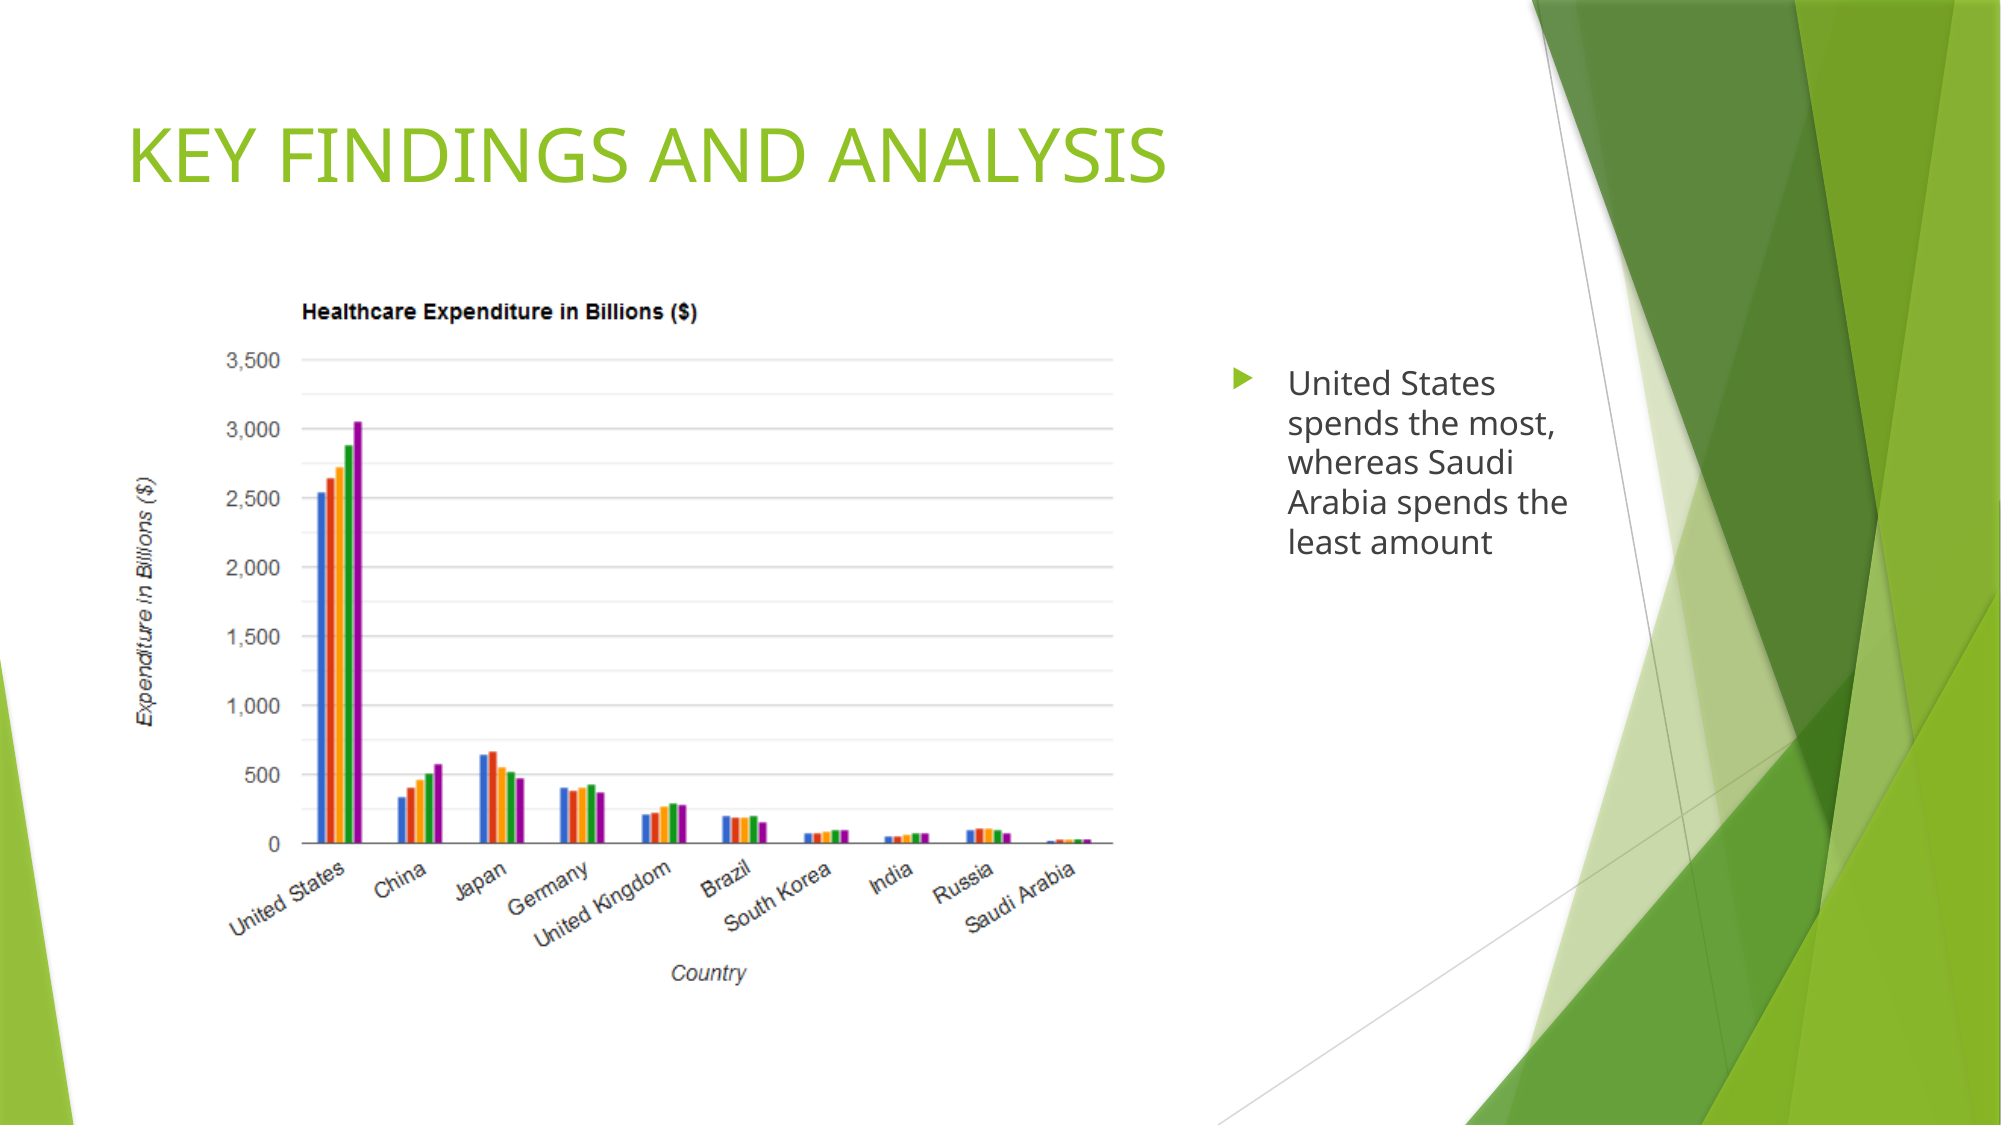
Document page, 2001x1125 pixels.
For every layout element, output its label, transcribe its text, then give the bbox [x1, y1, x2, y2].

picture [110, 240, 1124, 992]
title KEY FINDINGS AND ANALYSIS [111, 99, 1522, 317]
list United States spends the most, whereas Saudi Arabia spends the least amount [1216, 354, 1593, 809]
